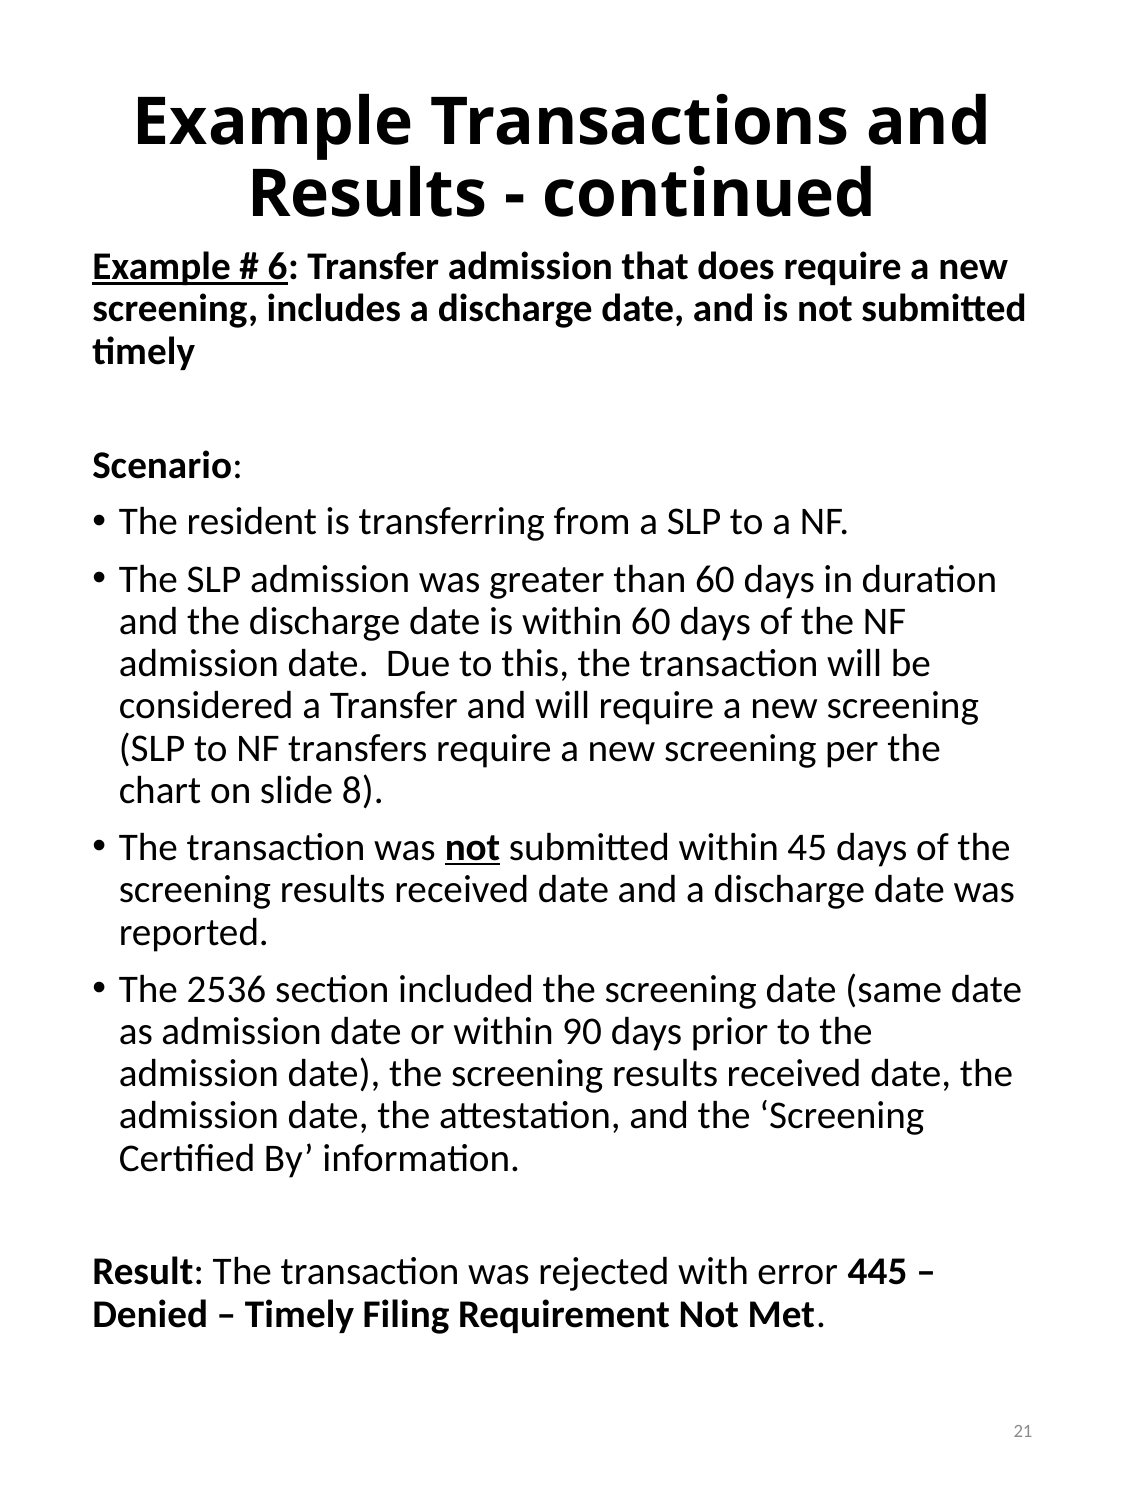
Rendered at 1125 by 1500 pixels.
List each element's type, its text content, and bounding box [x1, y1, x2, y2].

list Example # 6: Transfer admission that does require a new screening, includes a discharge date, and is not submitted timely Scenario: The resident is transferring from a SLP to a NF. The SLP admission was greater than 60 days in duration and the discharge date is within 60 days of the NF admission date. Due to this, the transaction will be considered a Transfer and will require a new screening (SLP to NF transfers require a new screening per the chart on slide 8). The transaction was not submitted within 45 days of the screening results received date and a discharge date was reported. The 2536 section included the screening date (same date as admission date or within 90 days prior to the admission date), the screening results received date, the admission date, the attestation, and the ‘Screening Certified By’ information. Result: The transaction was rejected with error 445 – Denied – Timely Filing Requirement Not Met. [77, 238, 1048, 1352]
title Example Transactions and Results - continued [77, 79, 1048, 238]
slide_number 21 [794, 1390, 1048, 1471]
